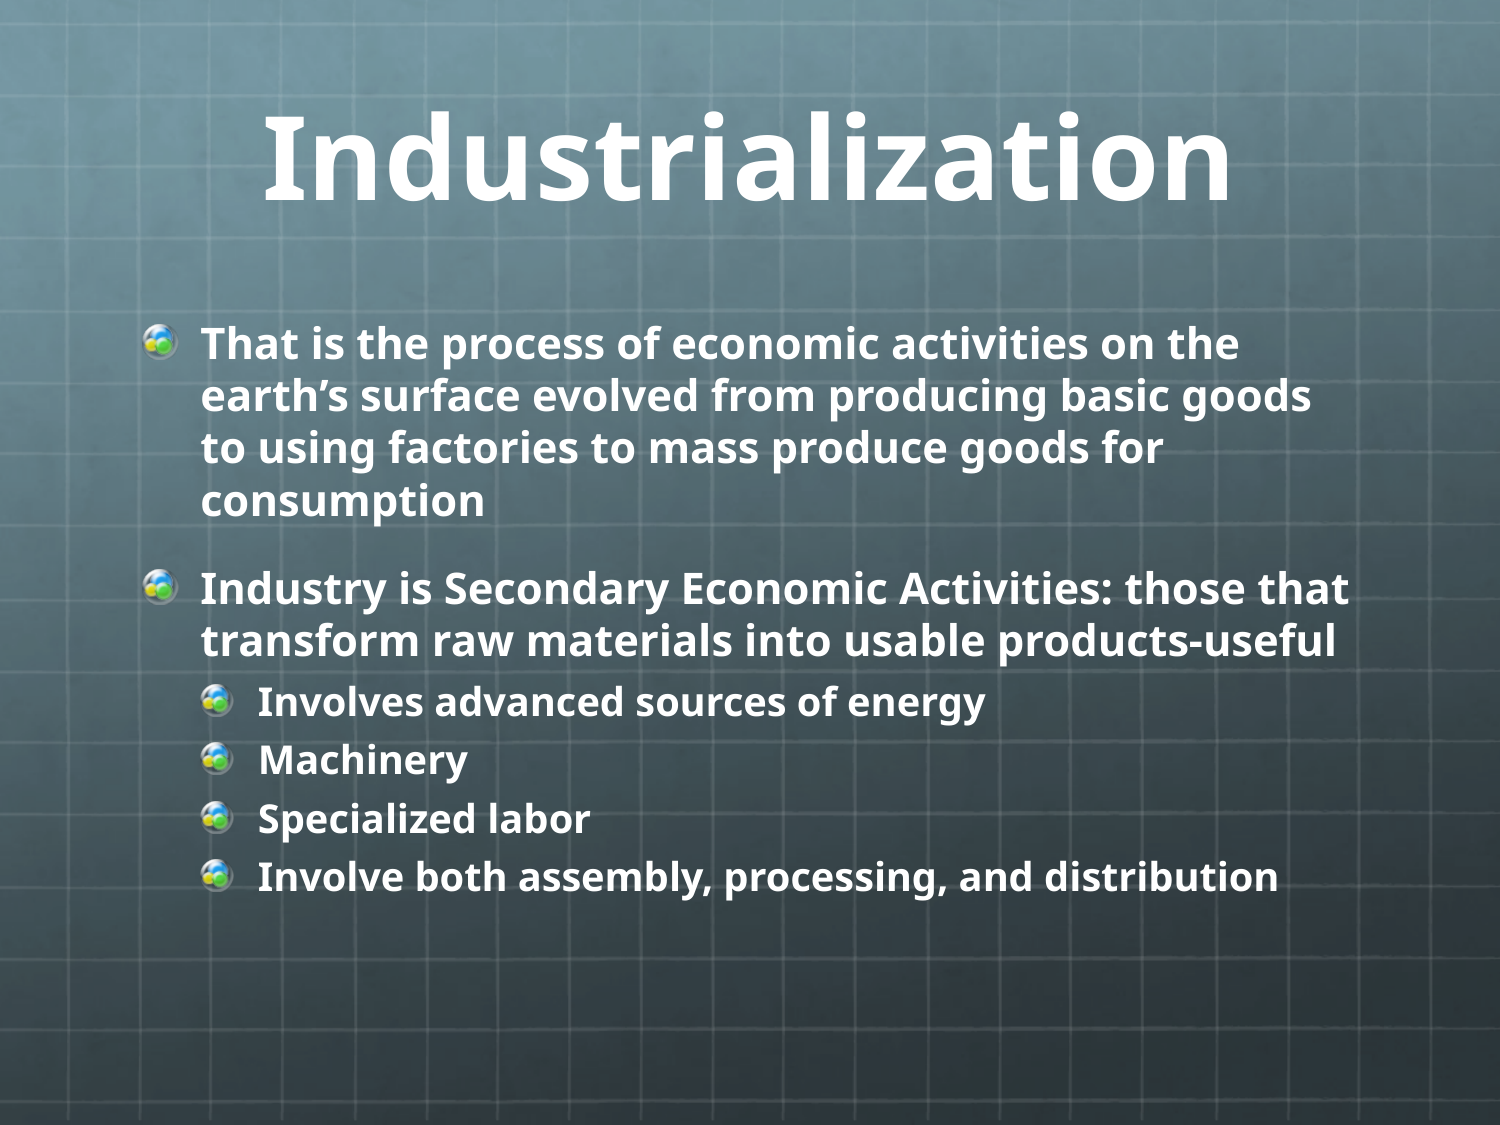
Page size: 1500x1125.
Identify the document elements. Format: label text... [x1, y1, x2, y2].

picture [0, 0, 1500, 1125]
title Industrialization [127, 17, 1372, 289]
list That is the process of economic activities on the earth’s surface evolved from producing basic goods to using factories to mass produce goods for consumption Industry is Secondary Economic Activities: those that transform raw materials into usable products-useful Involves advanced sources of energy Machinery Specialized labor Involve both assembly, processing, and distribution [127, 308, 1372, 958]
